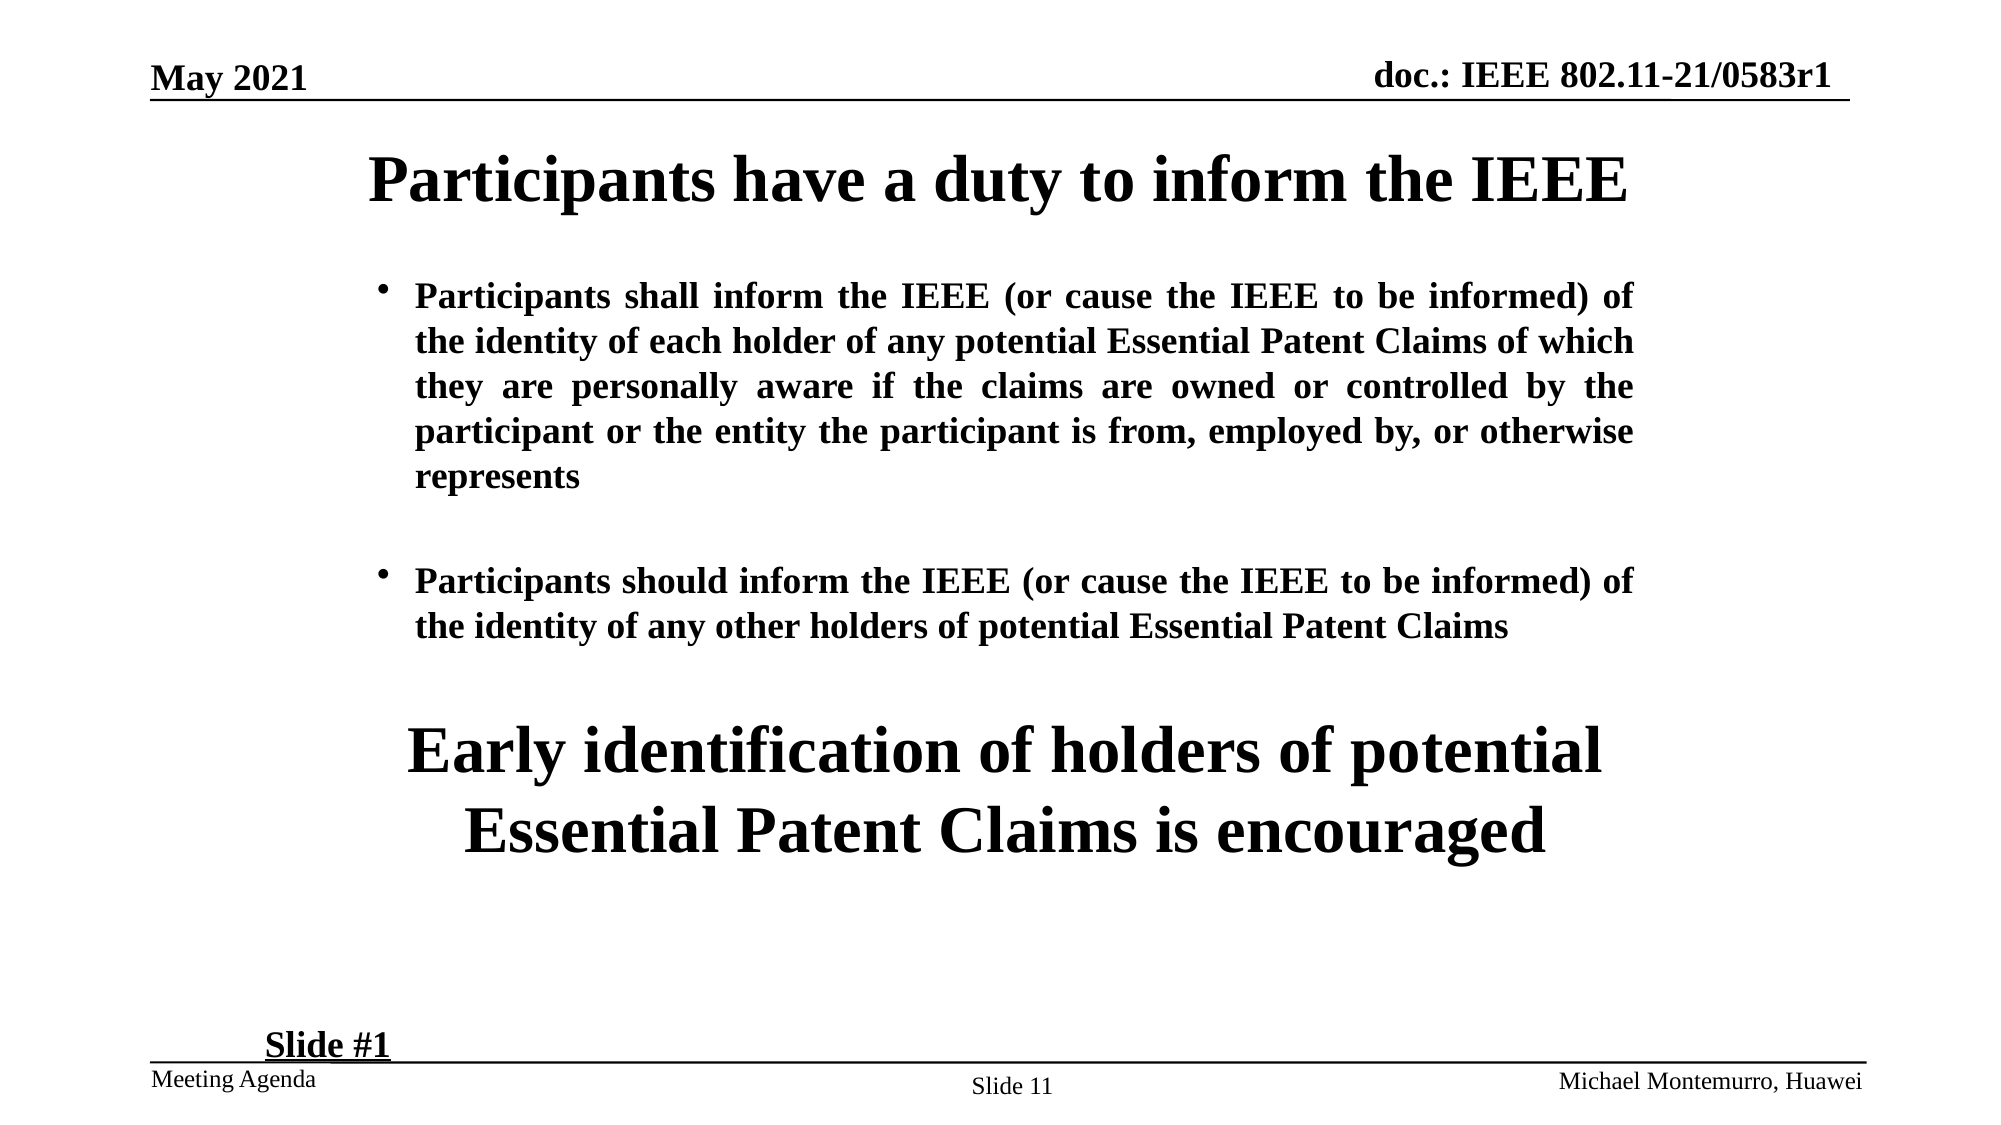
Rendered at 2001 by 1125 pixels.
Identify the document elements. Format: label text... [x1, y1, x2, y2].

footer Michael Montemurro, Huawei [1461, 1064, 1864, 1096]
text_box Participants shall inform the IEEE (or cause the IEEE to be informed) of the identity of each holder of any potential Essential Patent Claims of which they are personally aware if the claims are owned or controlled by the participant or the entity the participant is from, employed by, or otherwise represents Participants should inform the IEEE (or cause the IEEE to be informed) of the identity of any other holders of potential Essential Patent Claims Early identification of holders of potential Essential Patent Claims is encouraged [362, 263, 1650, 1100]
text_box Slide #1 [250, 1012, 407, 1073]
text_box Participants have a duty to inform the IEEE [350, 87, 1650, 263]
text_box [337, 37, 1688, 163]
